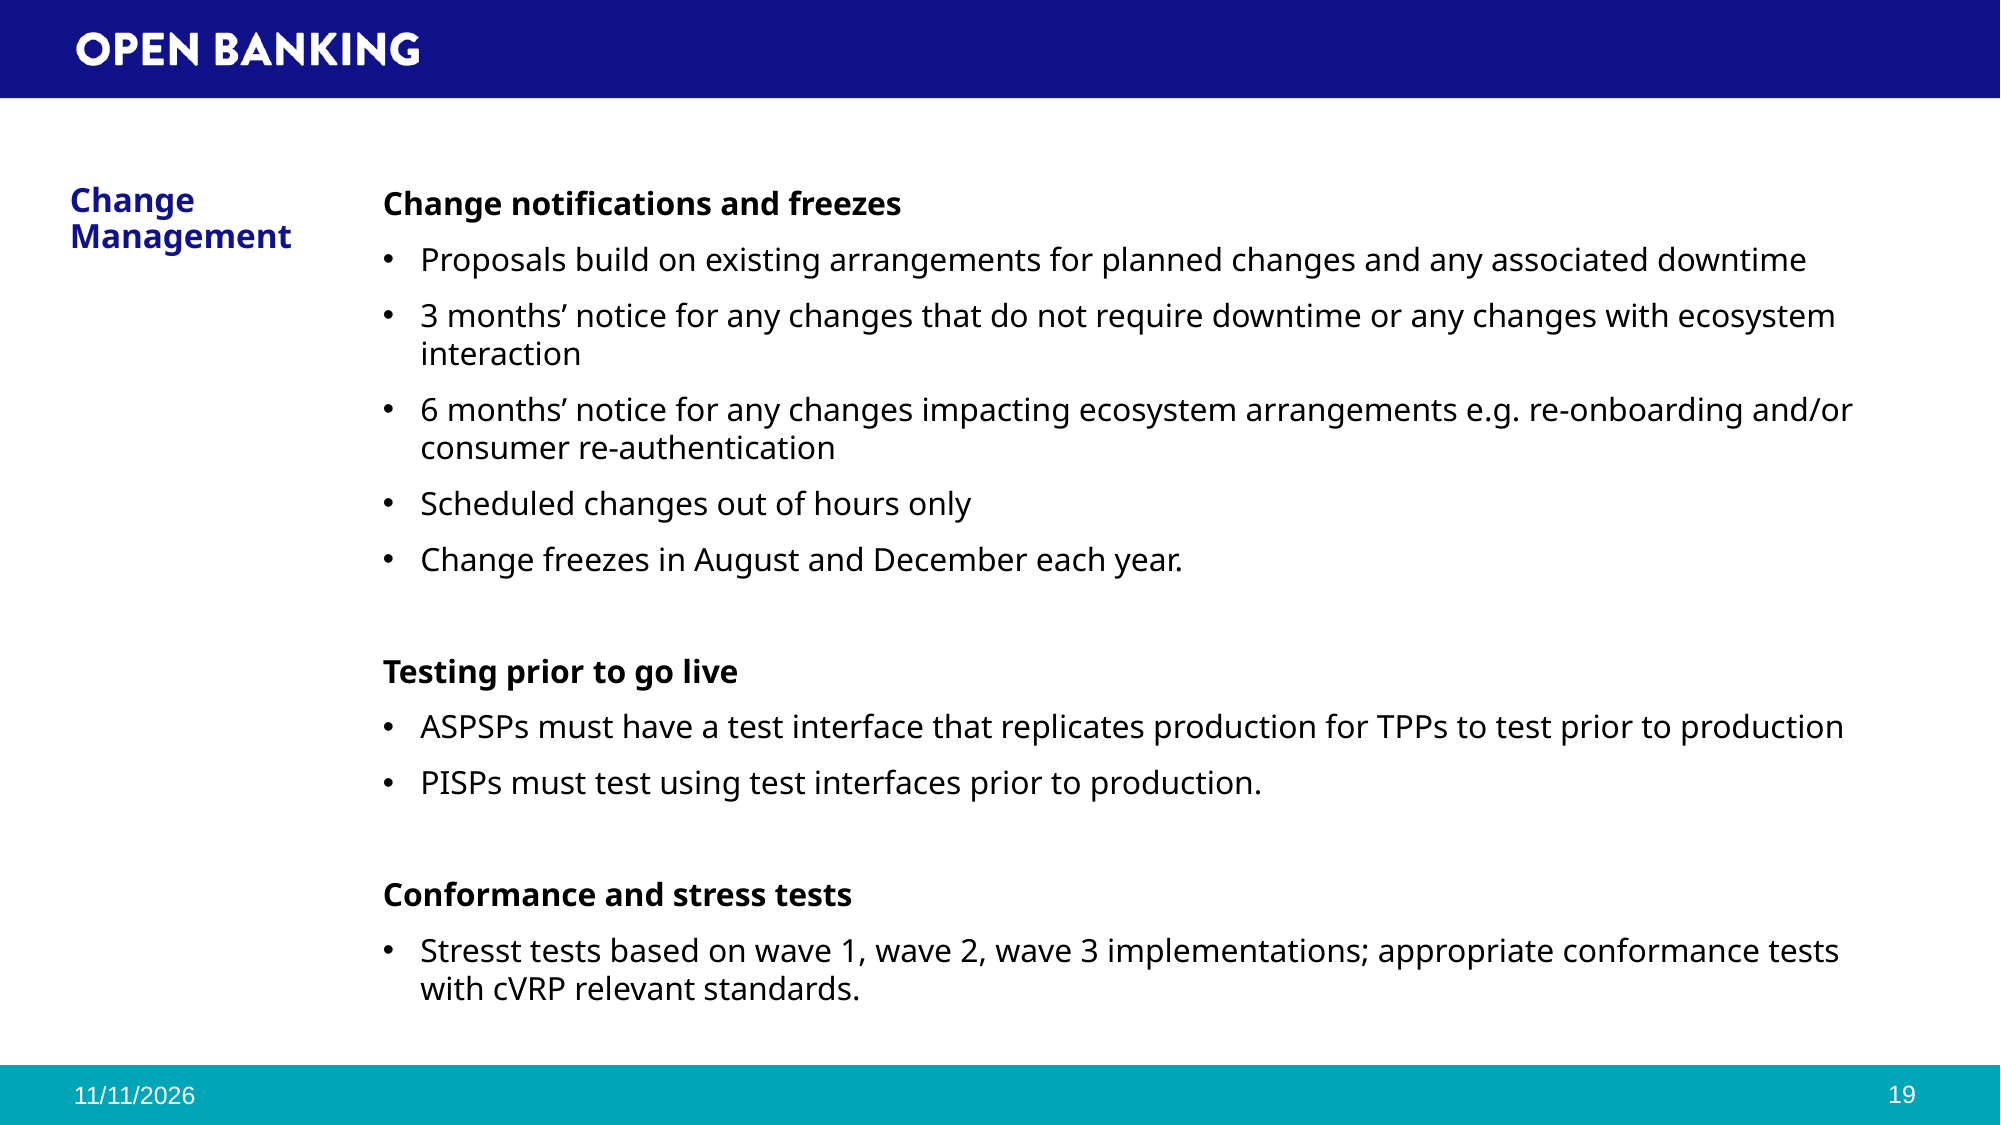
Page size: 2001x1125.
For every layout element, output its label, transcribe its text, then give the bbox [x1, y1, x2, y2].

picture [43, 0, 452, 99]
list Change notifications and freezes Proposals build on existing arrangements for planned changes and any associated downtime 3 months’ notice for any changes that do not require downtime or any changes with ecosystem interaction 6 months’ notice for any changes impacting ecosystem arrangements e.g. re-onboarding and/or consumer re-authentication Scheduled changes out of hours only Change freezes in August and December each year. Testing prior to go live ASPSPs must have a test interface that replicates production for TPPs to test prior to production PISPs must test using test interfaces prior to production. Conformance and stress tests Stresst tests based on wave 1, wave 2, wave 3 implementations; appropriate conformance tests with cVRP relevant standards. [367, 176, 1925, 1017]
slide_number 19 [1412, 1064, 1932, 1124]
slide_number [59, 1065, 509, 1125]
footer [662, 1064, 1338, 1124]
title Change Management [54, 176, 313, 453]
